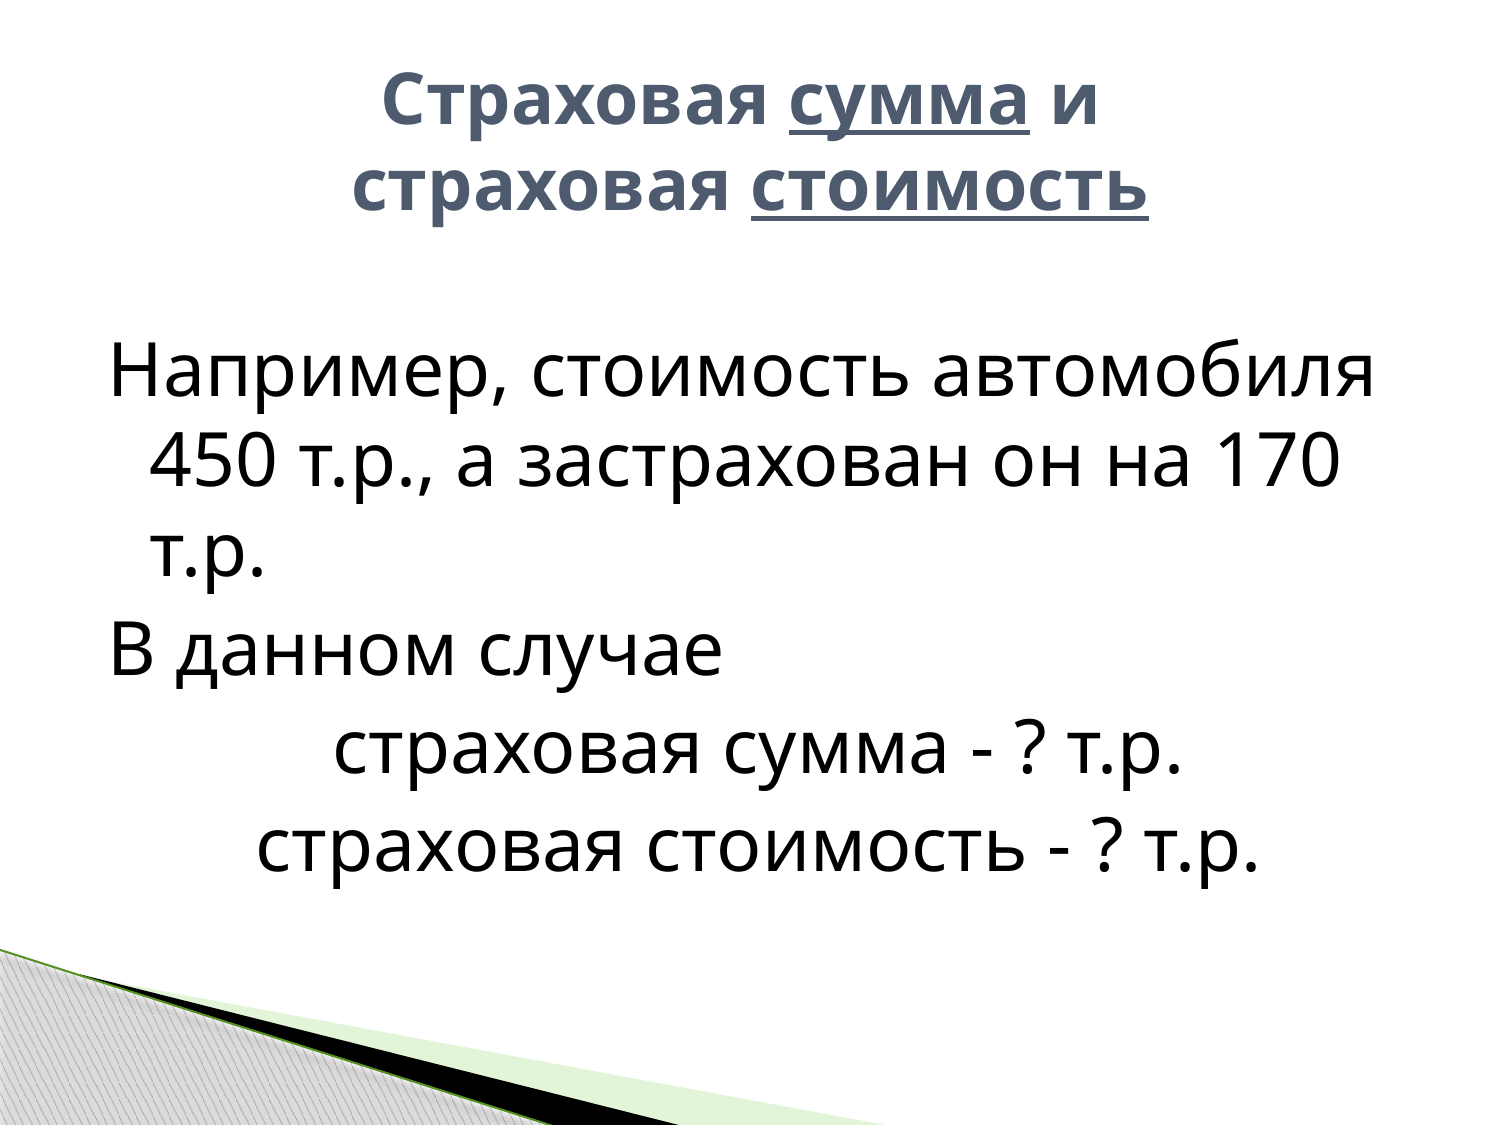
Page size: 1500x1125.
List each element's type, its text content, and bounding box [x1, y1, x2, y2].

list Например, стоимость автомобиля 450 т.р., а застрахован он на 170 т.р. В данном случае страховая сумма - ? т.р. страховая стоимость - ? т.р. [75, 314, 1425, 986]
title Страховая сумма и страховая стоимость [75, 45, 1425, 233]
